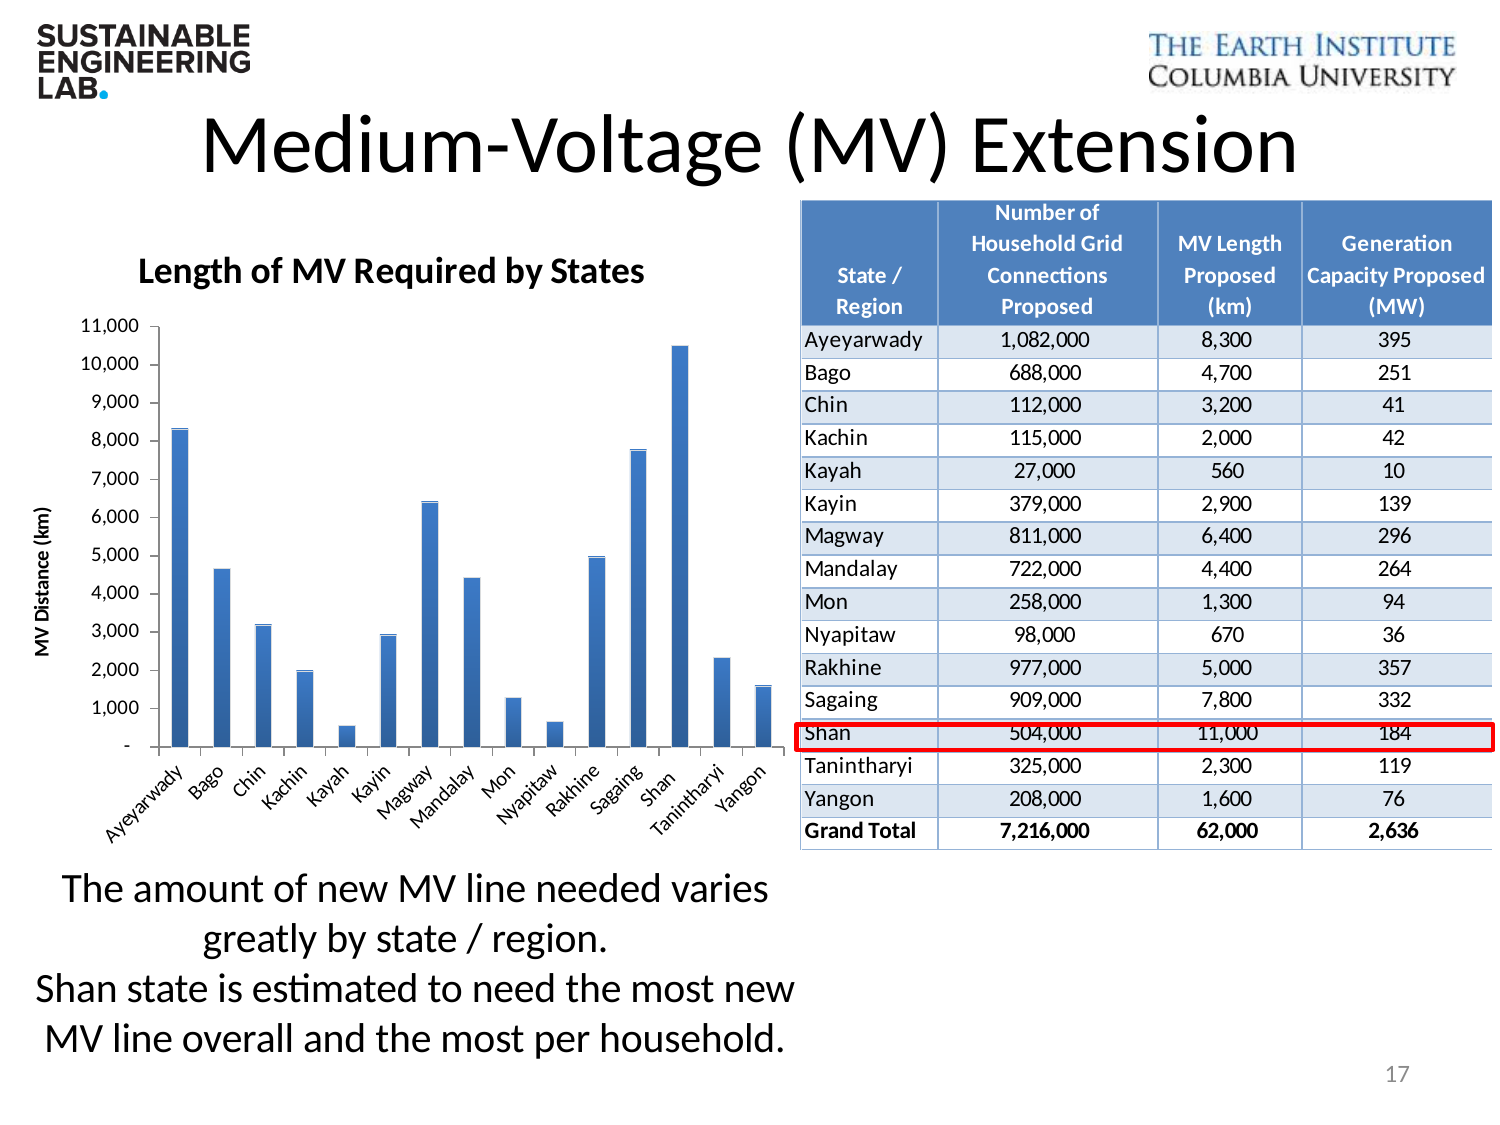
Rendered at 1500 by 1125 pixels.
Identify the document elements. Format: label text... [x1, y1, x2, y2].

picture [1149, 31, 1457, 119]
text_box The amount of new MV line needed varies greatly by state / region. Shan state is estimated to need the most new MV line overall and the most per household. [15, 860, 813, 1061]
picture [37, 24, 250, 99]
picture [799, 199, 1494, 852]
title Medium-Voltage (MV) Extension [75, 45, 1425, 221]
slide_number 17 [1074, 1042, 1425, 1103]
chart [0, 222, 801, 861]
